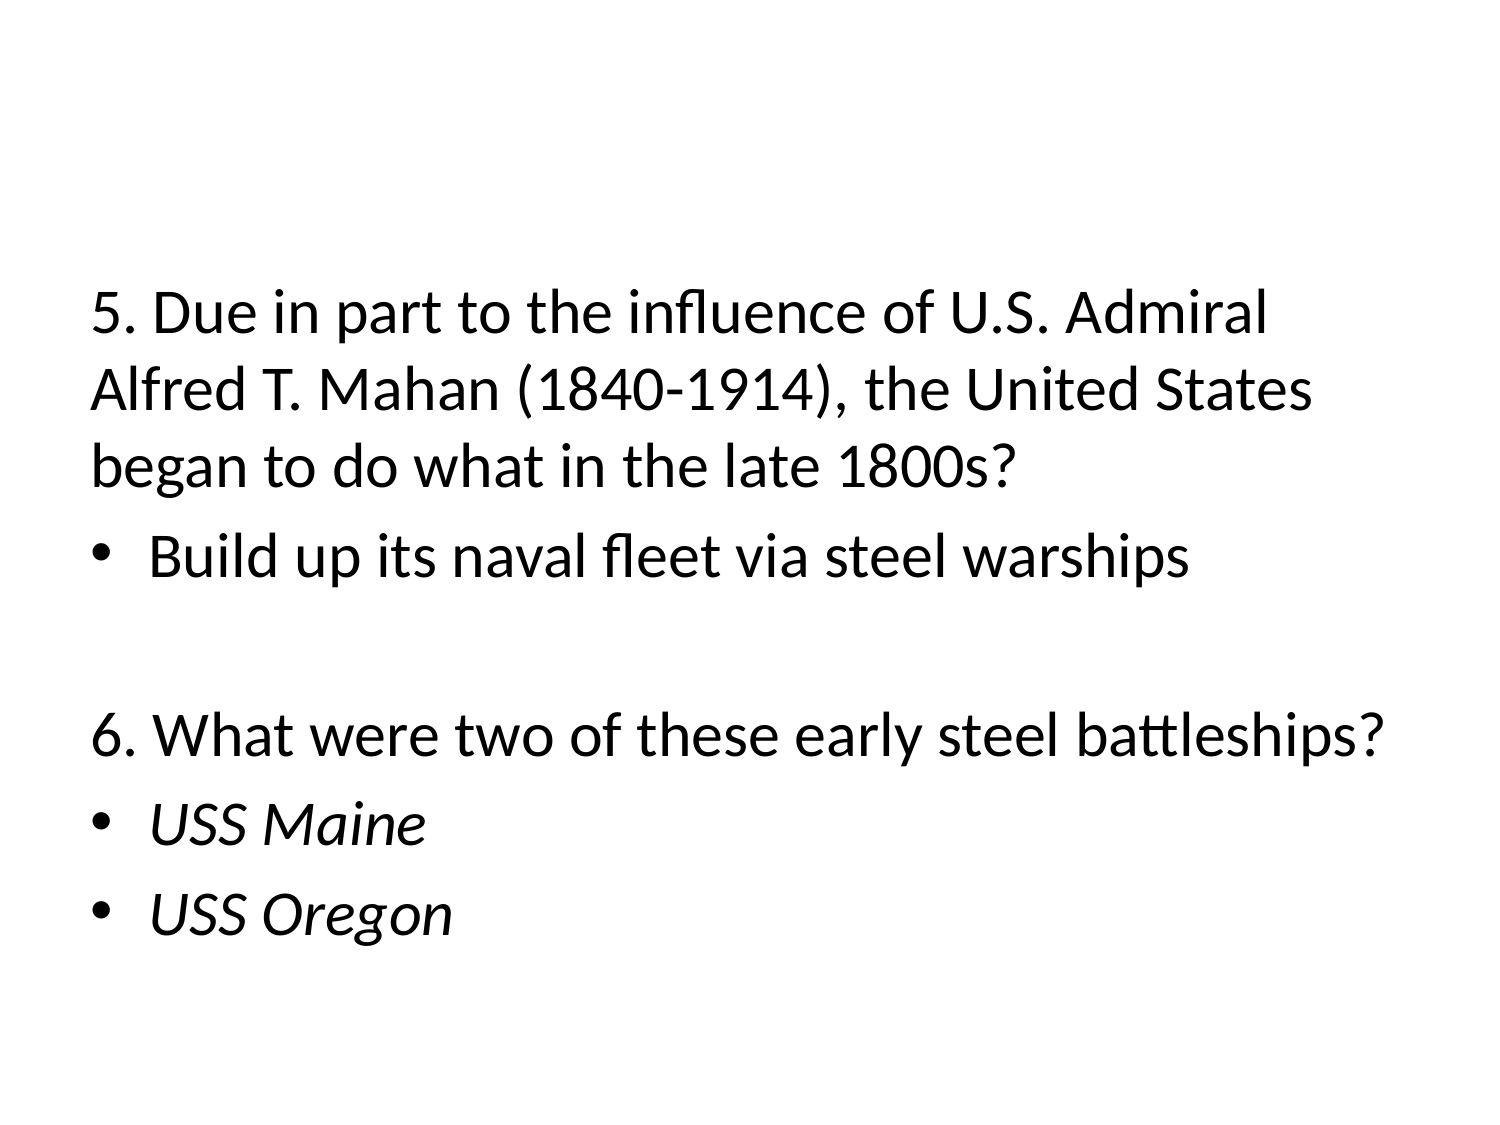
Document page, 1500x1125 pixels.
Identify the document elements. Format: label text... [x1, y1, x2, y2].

list 5. Due in part to the influence of U.S. Admiral Alfred T. Mahan (1840-1914), the United States began to do what in the late 1800s? Build up its naval fleet via steel warships 6. What were two of these early steel battleships? USS Maine USS Oregon [75, 262, 1425, 1005]
